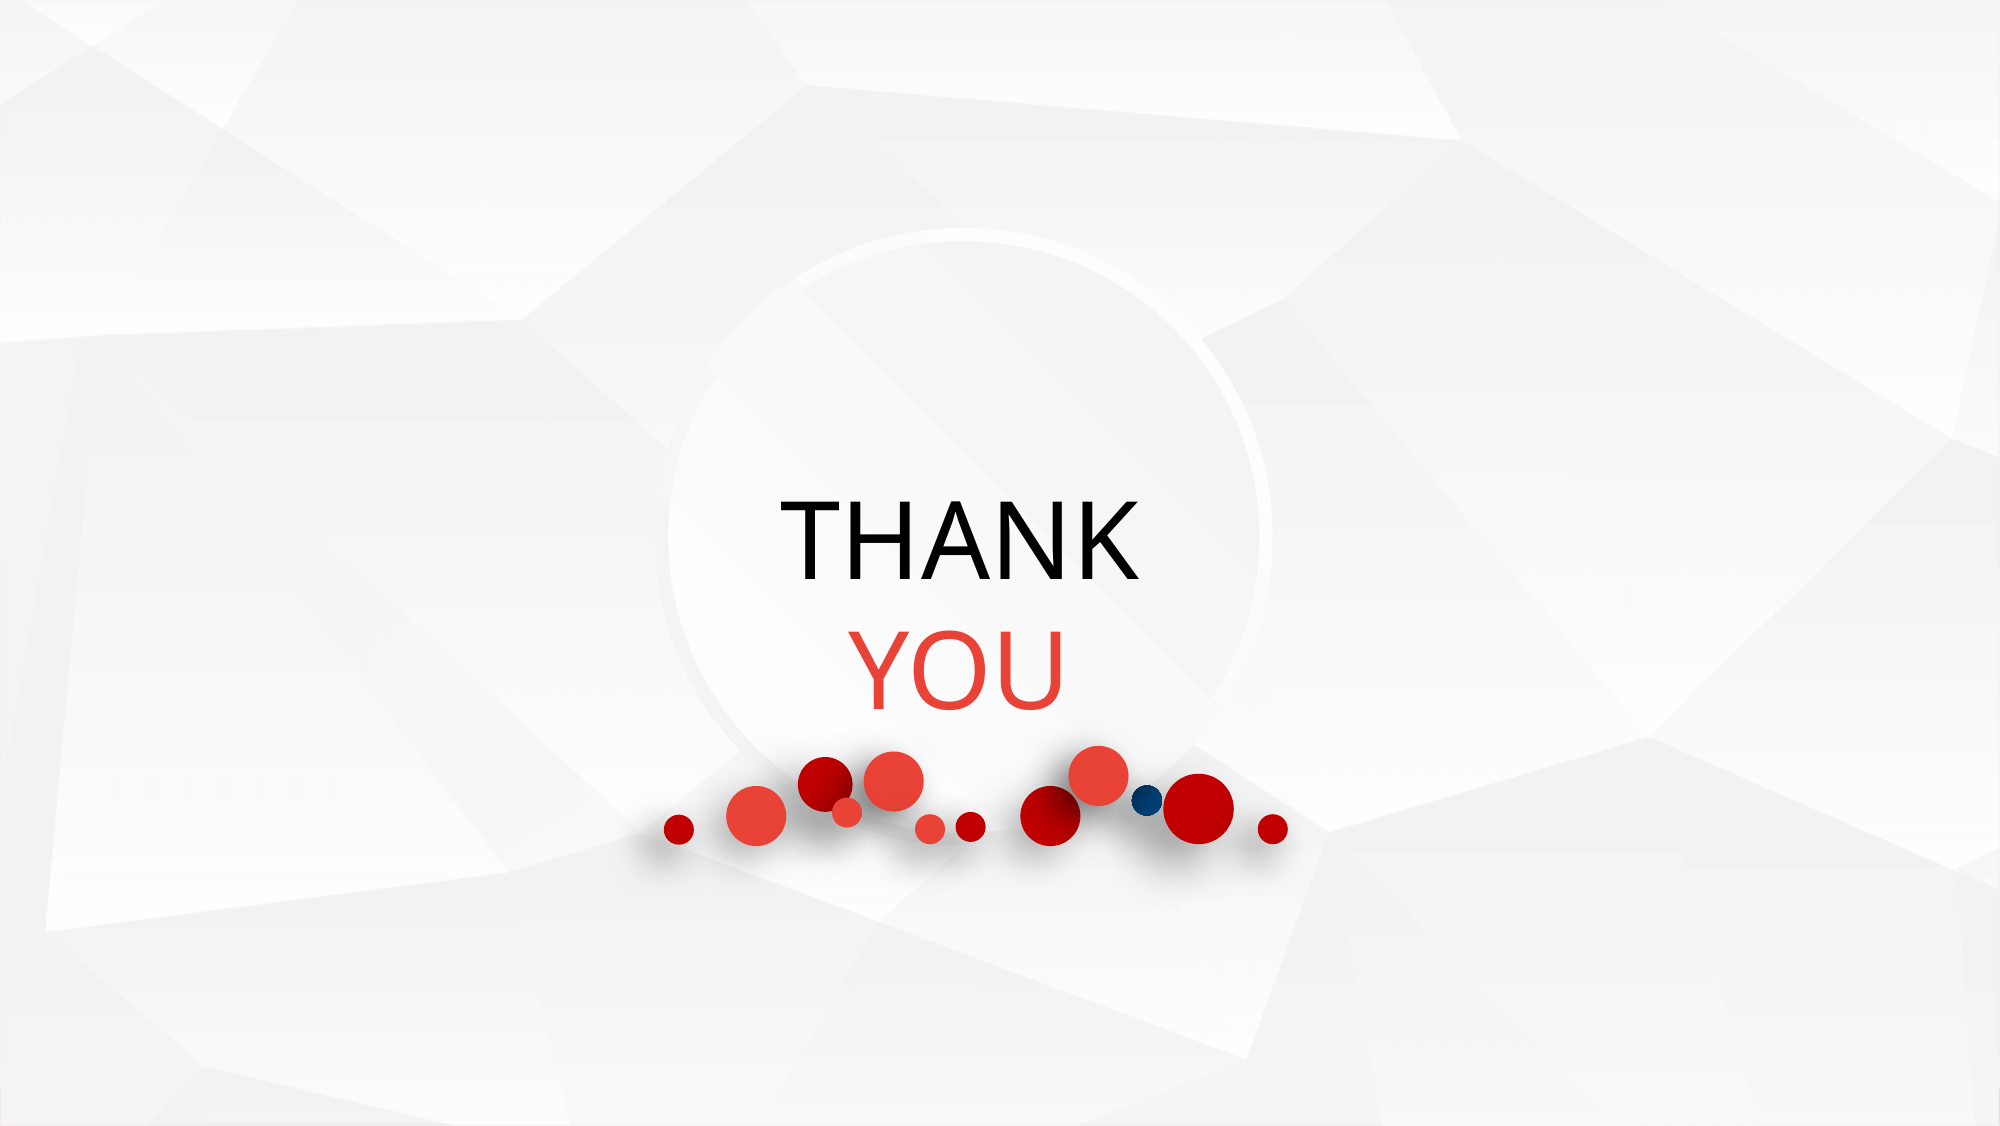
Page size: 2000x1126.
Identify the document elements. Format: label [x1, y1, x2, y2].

picture [0, 0, 2000, 1126]
text_box [654, 227, 1273, 847]
